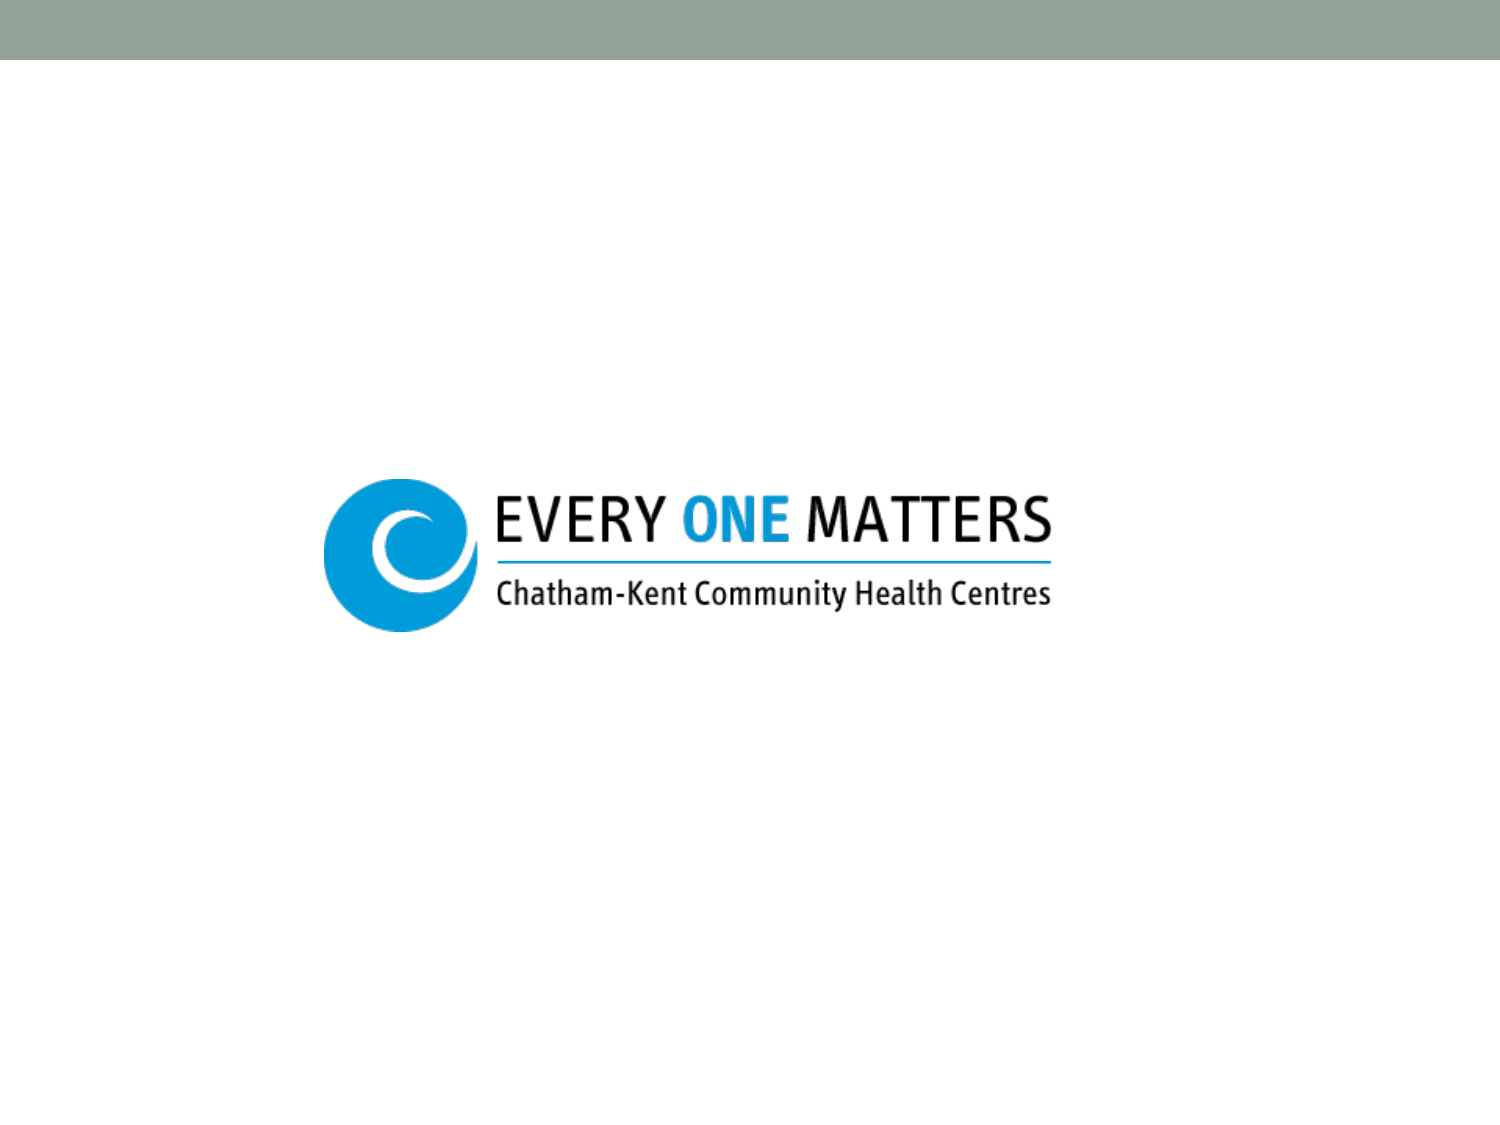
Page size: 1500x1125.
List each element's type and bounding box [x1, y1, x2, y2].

picture [324, 479, 391, 546]
picture [324, 565, 393, 632]
picture [373, 479, 1054, 632]
